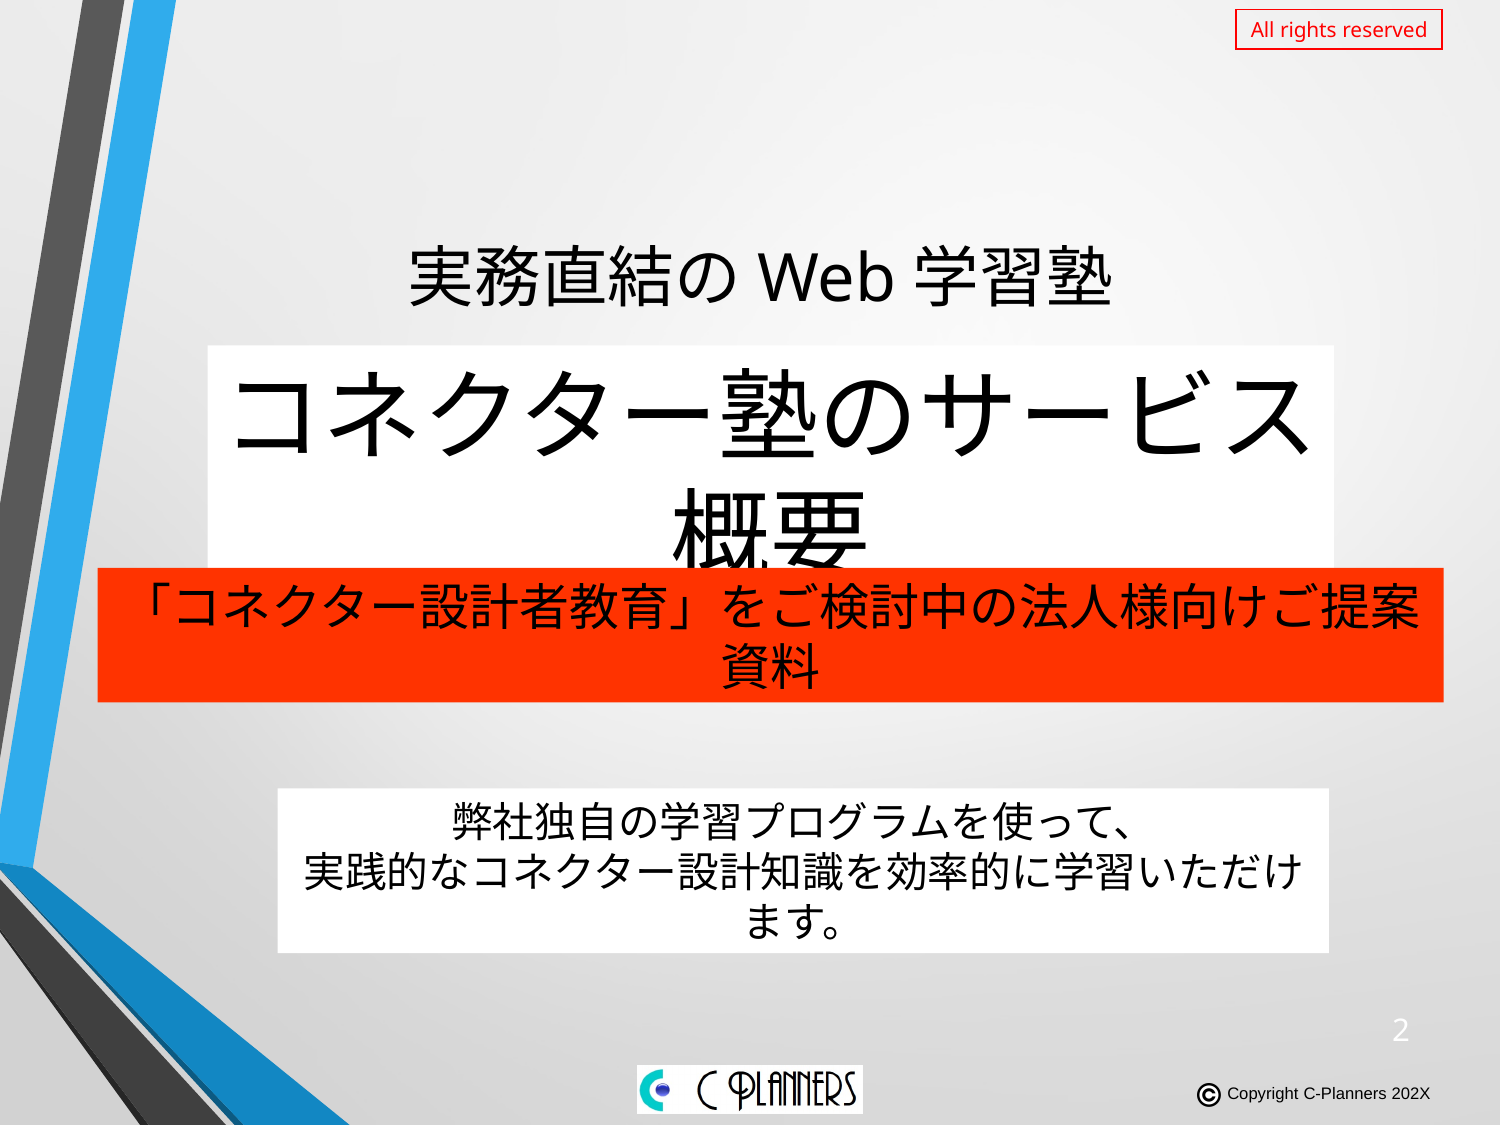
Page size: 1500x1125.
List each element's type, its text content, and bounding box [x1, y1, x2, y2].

text_box 実務直結のWeb学習塾 [242, 227, 1278, 322]
picture [637, 1065, 863, 1114]
text_box コネクター塾のサービス概要 [207, 345, 1334, 567]
slide_number 2 [1354, 1001, 1425, 1062]
text_box 弊社独自の学習プログラムを使って、 実践的なコネクター設計知識を効率的に学習いただけます。 [277, 788, 1329, 954]
text_box Copyright C-Planners 202X [1136, 1075, 1500, 1111]
picture [1196, 1082, 1221, 1107]
text_box 「コネクター設計者教育」をご検討中の法人様向けご提案資料 [97, 567, 1444, 703]
